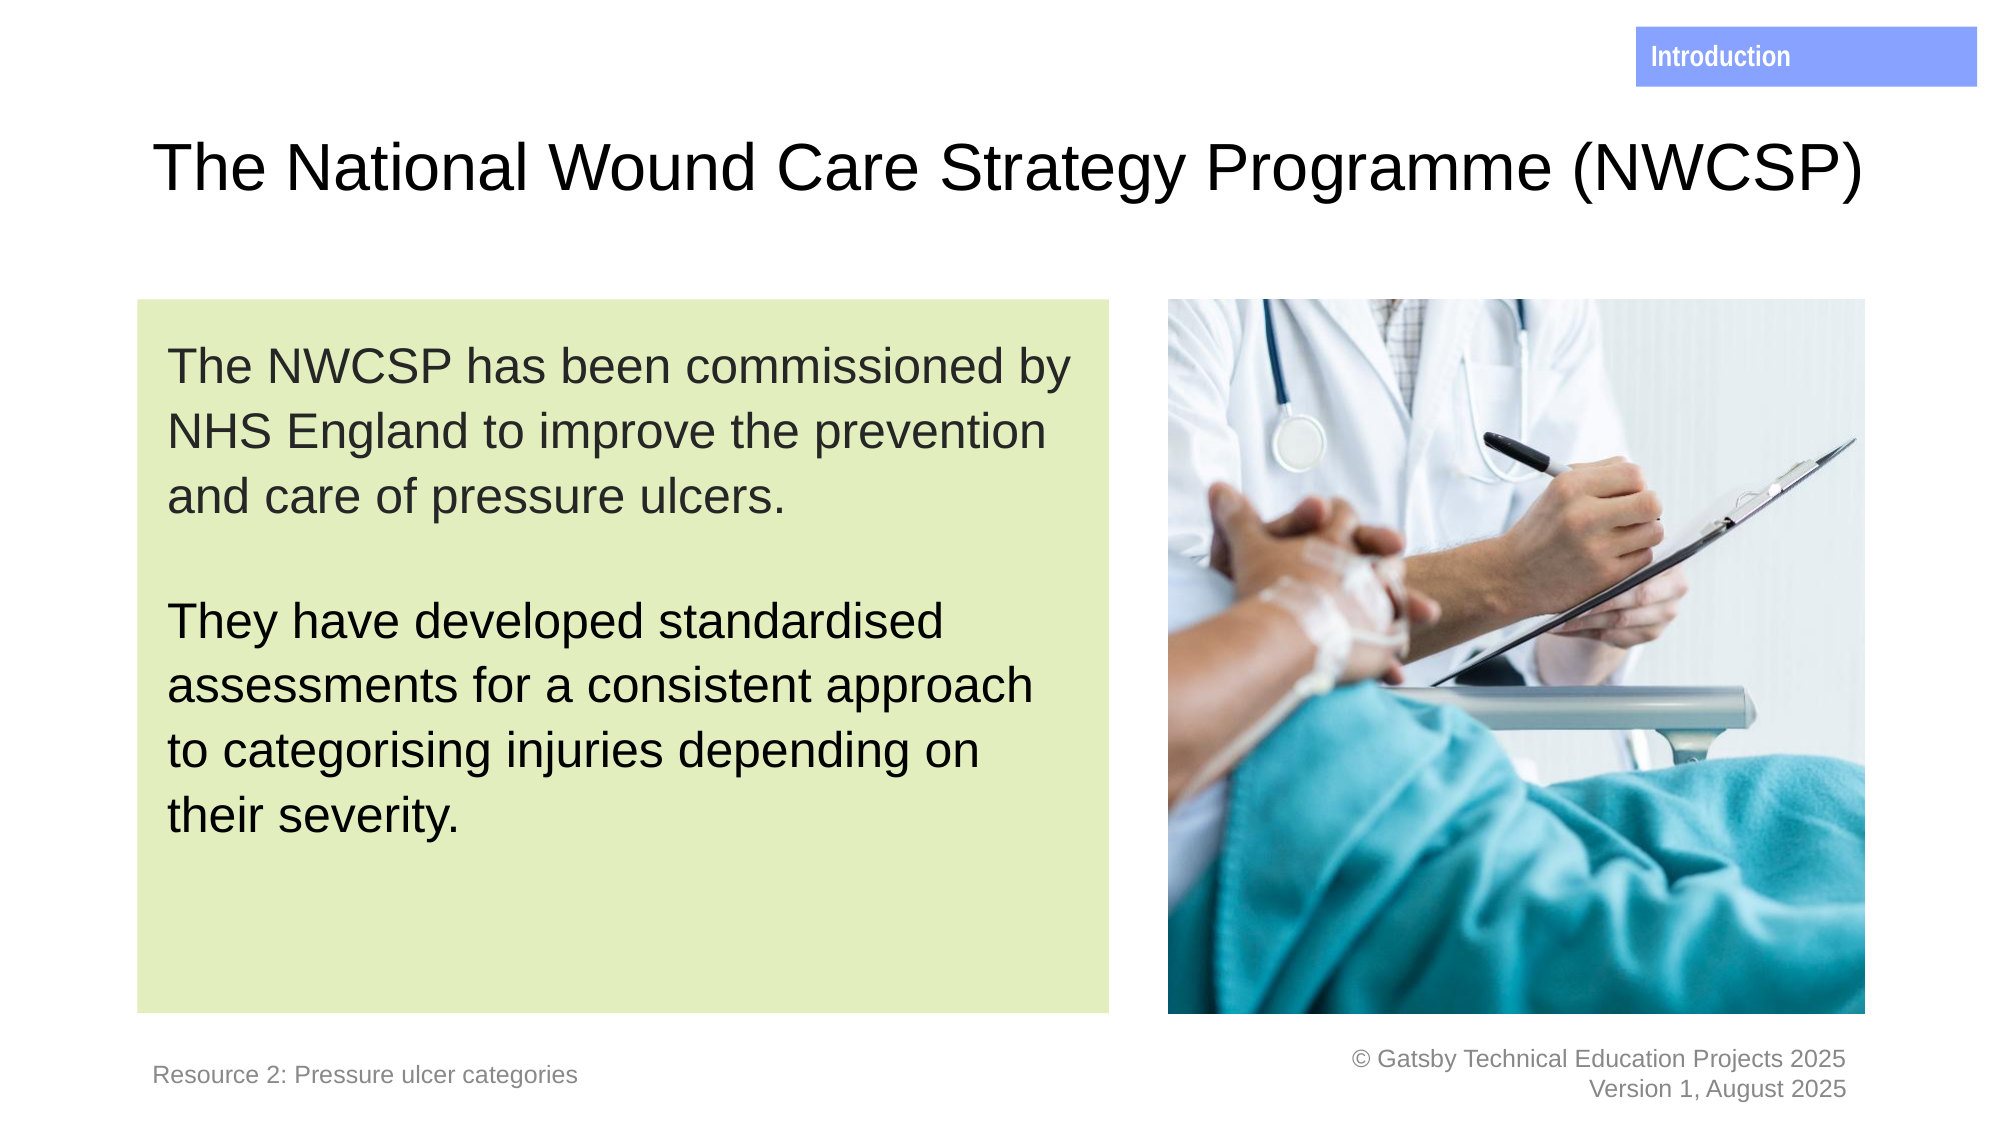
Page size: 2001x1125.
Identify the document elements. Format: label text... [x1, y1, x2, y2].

list Resource 2: Pressure ulcer categories [137, 1042, 829, 1103]
title The National Wound Care Strategy Programme (NWCSP) [137, 59, 2000, 278]
list Introduction [1636, 26, 1978, 87]
picture [1168, 299, 1865, 1014]
list The NWCSP has been commissioned by NHS England to improve the prevention and care of pressure ulcers. They have developed standardised assessments for a consistent approach to categorising injuries depending on their severity. [137, 299, 1109, 1014]
